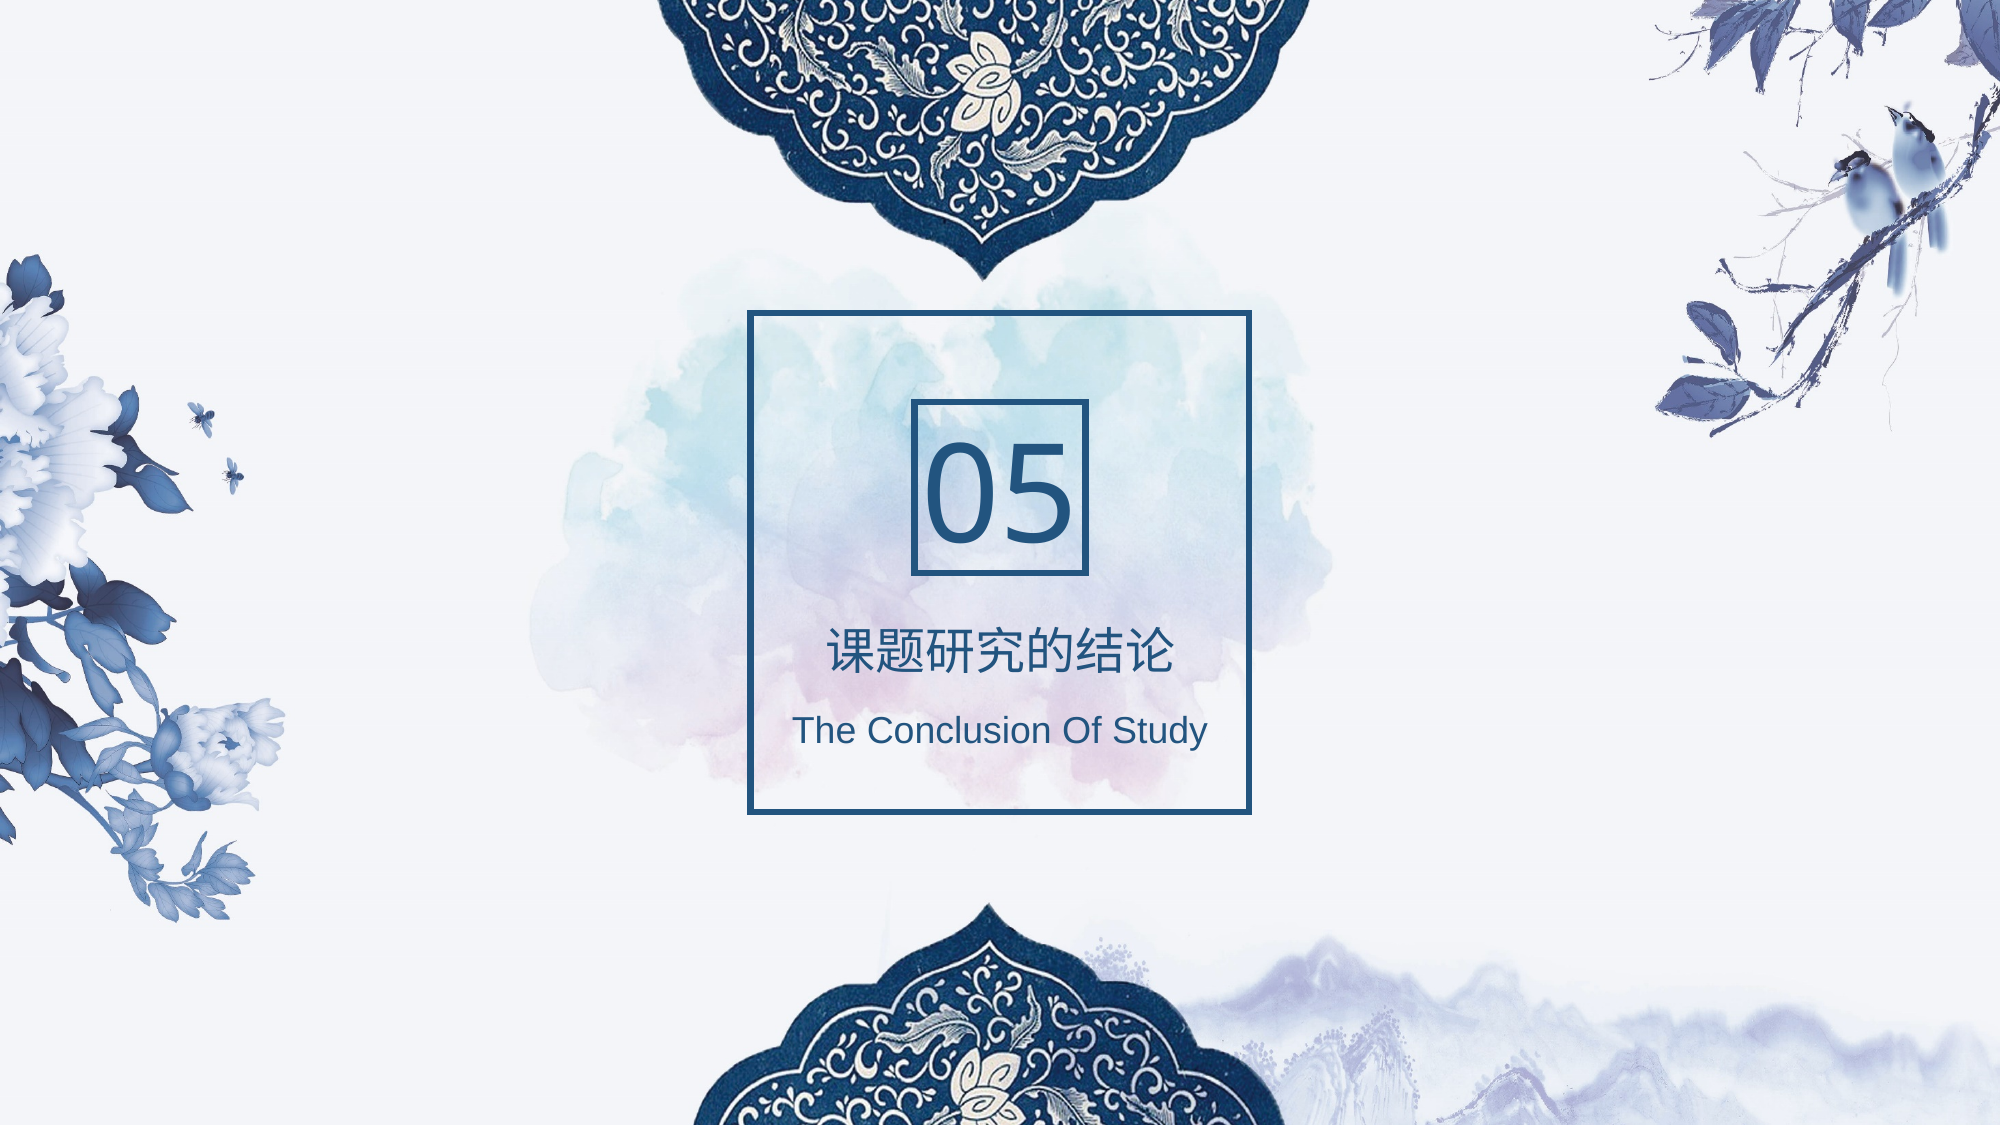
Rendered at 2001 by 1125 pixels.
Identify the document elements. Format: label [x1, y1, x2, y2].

picture [0, 0, 2000, 1125]
text_box [750, 313, 1250, 812]
